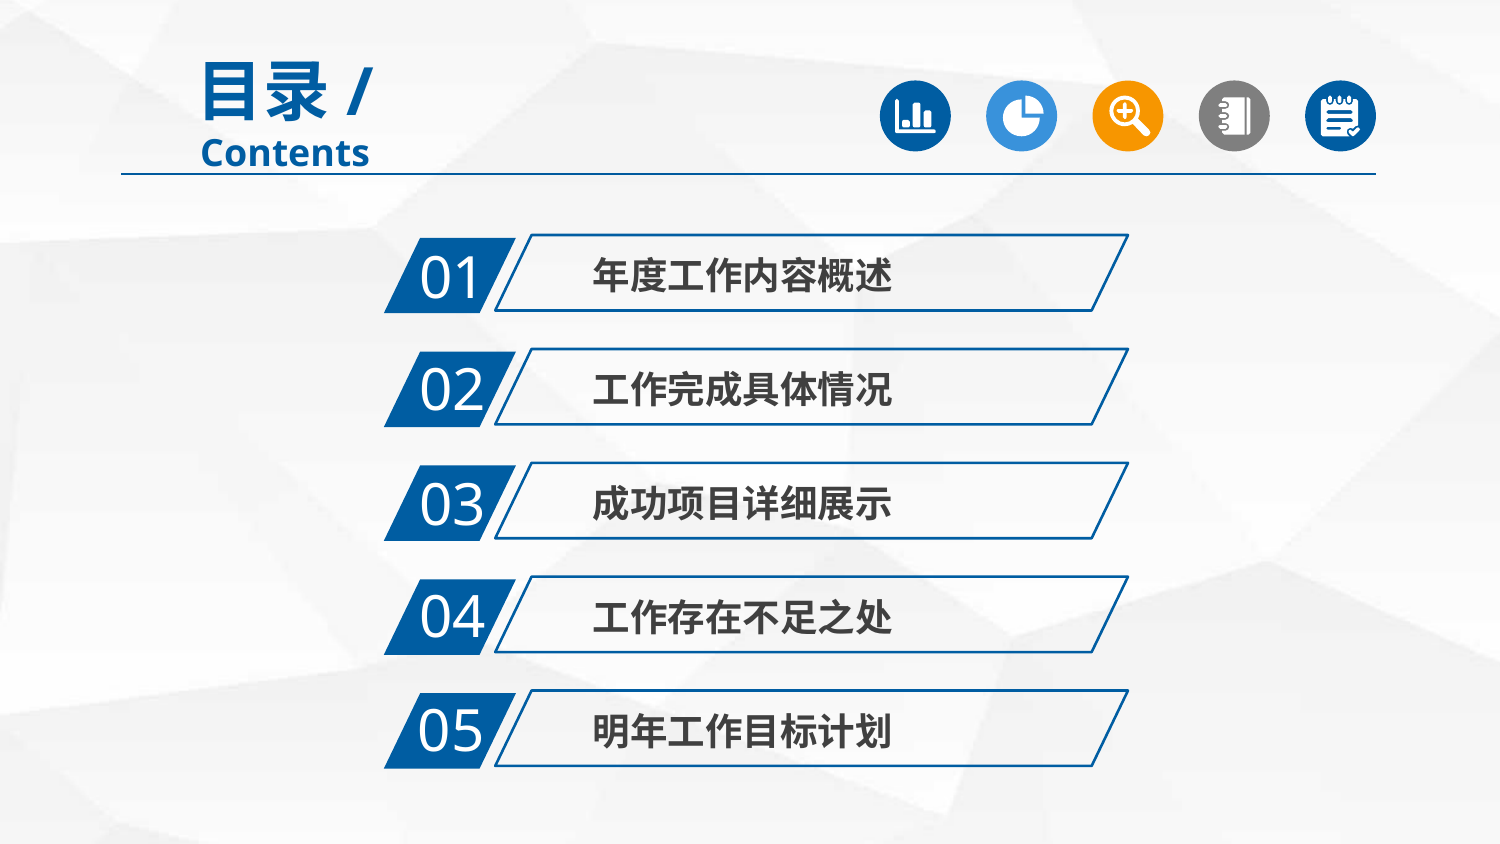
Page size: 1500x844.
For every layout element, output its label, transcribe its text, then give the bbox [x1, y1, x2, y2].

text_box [494, 576, 1129, 653]
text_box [494, 690, 1129, 767]
text_box 目录/Contents [100, 70, 471, 152]
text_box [383, 344, 531, 428]
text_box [383, 685, 530, 769]
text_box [1092, 80, 1164, 152]
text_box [494, 462, 1129, 539]
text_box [985, 80, 1058, 152]
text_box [494, 348, 1129, 425]
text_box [1304, 80, 1377, 152]
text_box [494, 234, 1129, 311]
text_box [383, 232, 531, 314]
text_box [383, 459, 531, 542]
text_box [383, 571, 531, 656]
picture [0, 0, 1500, 844]
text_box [1198, 80, 1271, 152]
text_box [879, 80, 952, 152]
